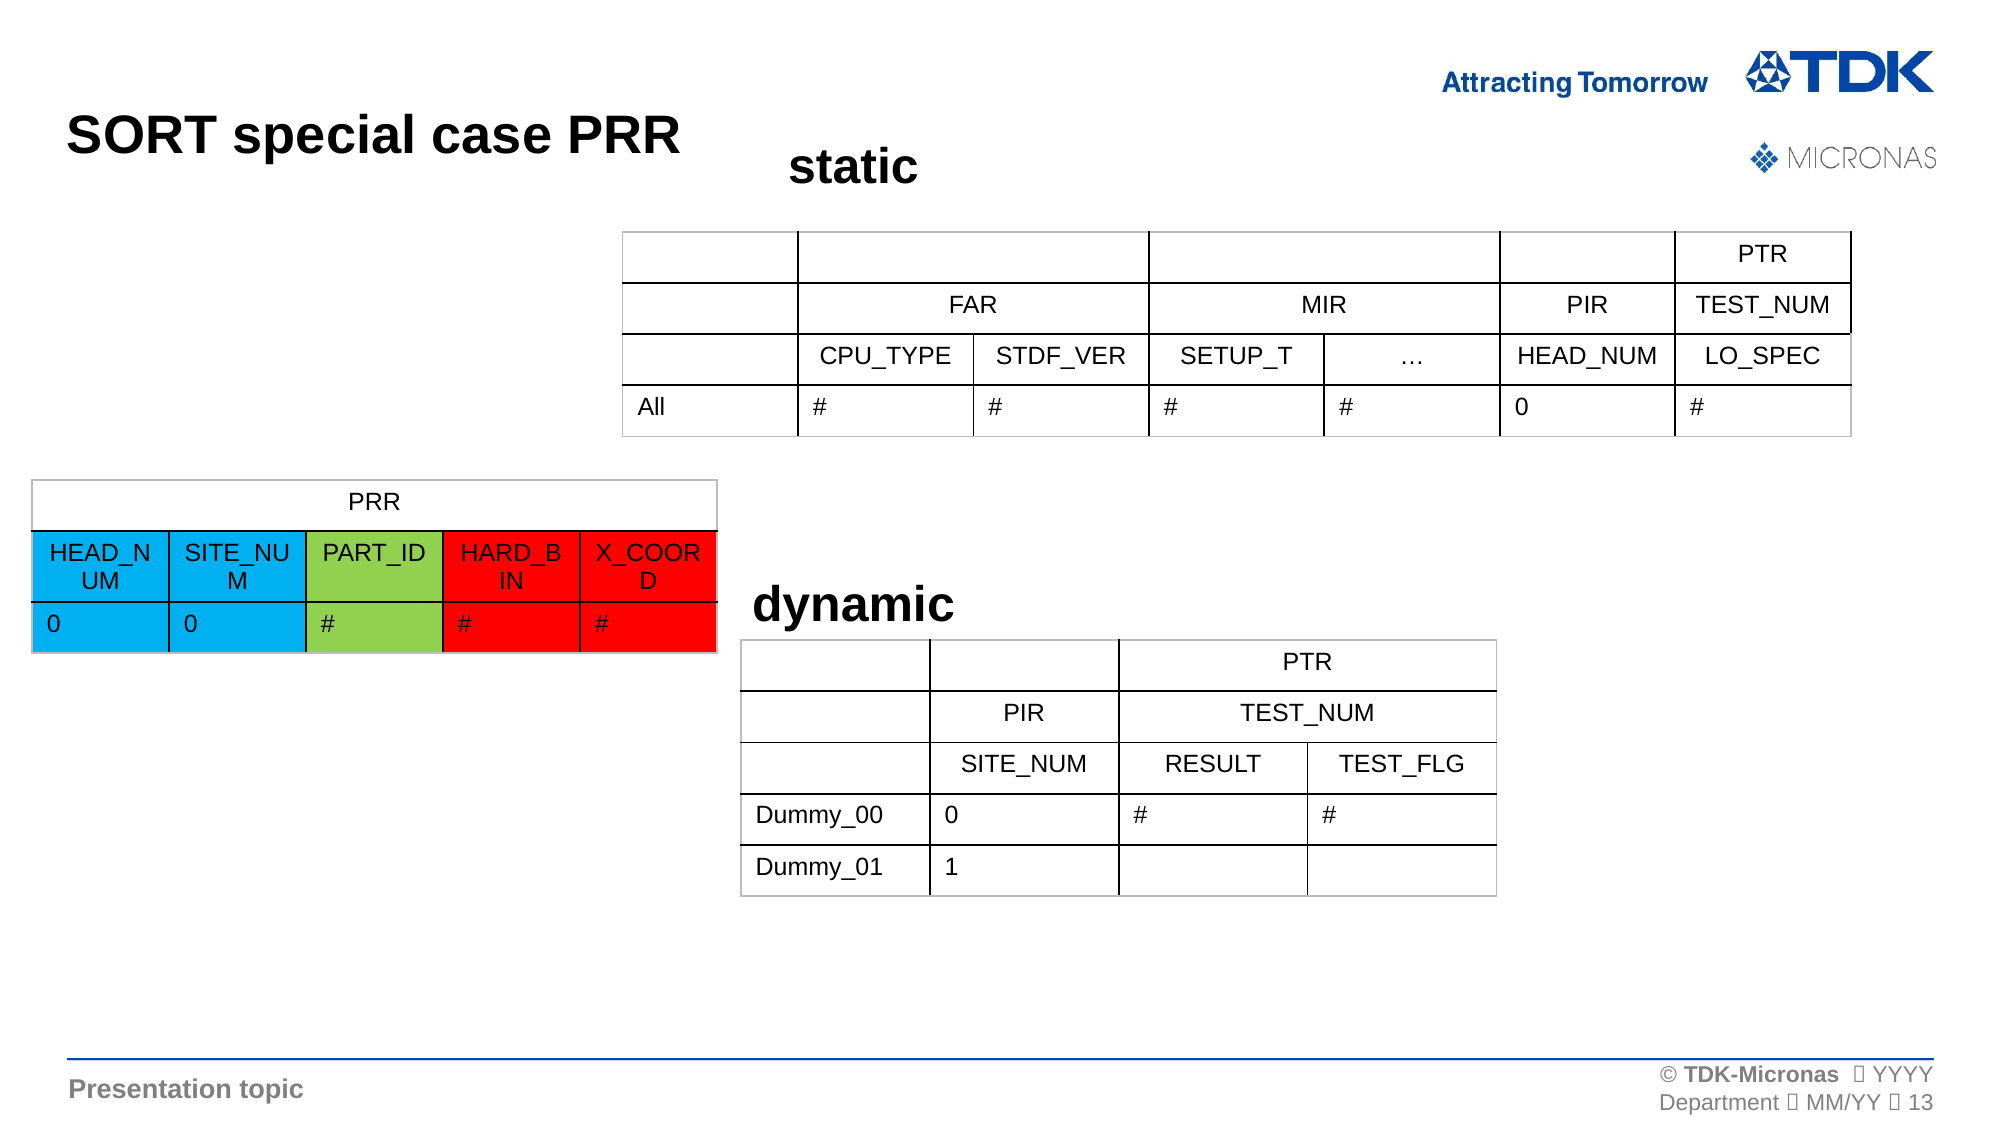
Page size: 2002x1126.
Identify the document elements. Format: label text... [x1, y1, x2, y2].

table_cell # [1120, 795, 1307, 844]
table_header [623, 233, 797, 282]
table_cell HARD_BIN [444, 532, 579, 601]
table_cell STDF_VER [974, 335, 1148, 384]
table_header [1150, 233, 1499, 282]
table_cell # [581, 603, 716, 652]
title SORT special case PRR [66, 34, 1330, 165]
table_cell PART_ID [307, 532, 442, 601]
table_cell [742, 692, 929, 742]
table_cell 0 [33, 603, 168, 652]
text_box dynamic [737, 564, 970, 640]
table_cell [1308, 846, 1496, 895]
table_cell # [1308, 795, 1496, 844]
table_cell FAR [799, 284, 1148, 333]
table_cell RESULT [1120, 743, 1307, 793]
table_cell CPU_TYPE [799, 335, 973, 384]
table_cell # [799, 386, 973, 436]
table_cell X_COORD [581, 532, 716, 601]
table_cell # [1150, 386, 1323, 436]
text_box static [773, 126, 934, 201]
table_cell LO_SPEC [1676, 335, 1850, 384]
table_header [742, 641, 929, 690]
table_cell [742, 743, 929, 793]
table_header [799, 233, 1148, 282]
table_cell [1120, 846, 1307, 895]
table_cell [623, 284, 797, 333]
table_cell HEAD_NUM [1501, 335, 1674, 384]
table_cell SITE_NUM [931, 743, 1118, 793]
table_header [1501, 233, 1674, 282]
picture [1441, 51, 1934, 98]
table_cell Dummy_01 [742, 846, 929, 895]
table_cell # [307, 603, 442, 652]
table_cell TEST_NUM [1676, 284, 1850, 333]
table_cell PIR [931, 692, 1118, 742]
table_cell # [444, 603, 579, 652]
table_cell SETUP_T [1150, 335, 1323, 384]
table_cell PIR [1501, 284, 1674, 333]
table_cell … [1325, 335, 1499, 384]
table_header [931, 641, 1118, 690]
table_cell 0 [170, 603, 305, 652]
table_cell SITE_NUM [170, 532, 305, 601]
table_cell 0 [931, 795, 1118, 844]
table_cell [623, 335, 797, 384]
table_cell # [1325, 386, 1499, 436]
table_cell 1 [931, 846, 1118, 895]
table_header PRR [33, 481, 716, 530]
table_cell 0 [1501, 386, 1674, 436]
table_cell # [1676, 386, 1850, 436]
table_cell MIR [1150, 284, 1499, 333]
picture [1750, 142, 1936, 173]
table_cell All [623, 386, 797, 436]
table_header PTR [1676, 233, 1850, 282]
table_cell TEST_FLG [1308, 743, 1496, 793]
table_cell TEST_NUM [1120, 692, 1496, 742]
table_cell Dummy_00 [742, 795, 929, 844]
table_cell HEAD_NUM [33, 532, 168, 601]
table_cell # [974, 386, 1148, 436]
table_header PTR [1120, 641, 1496, 690]
